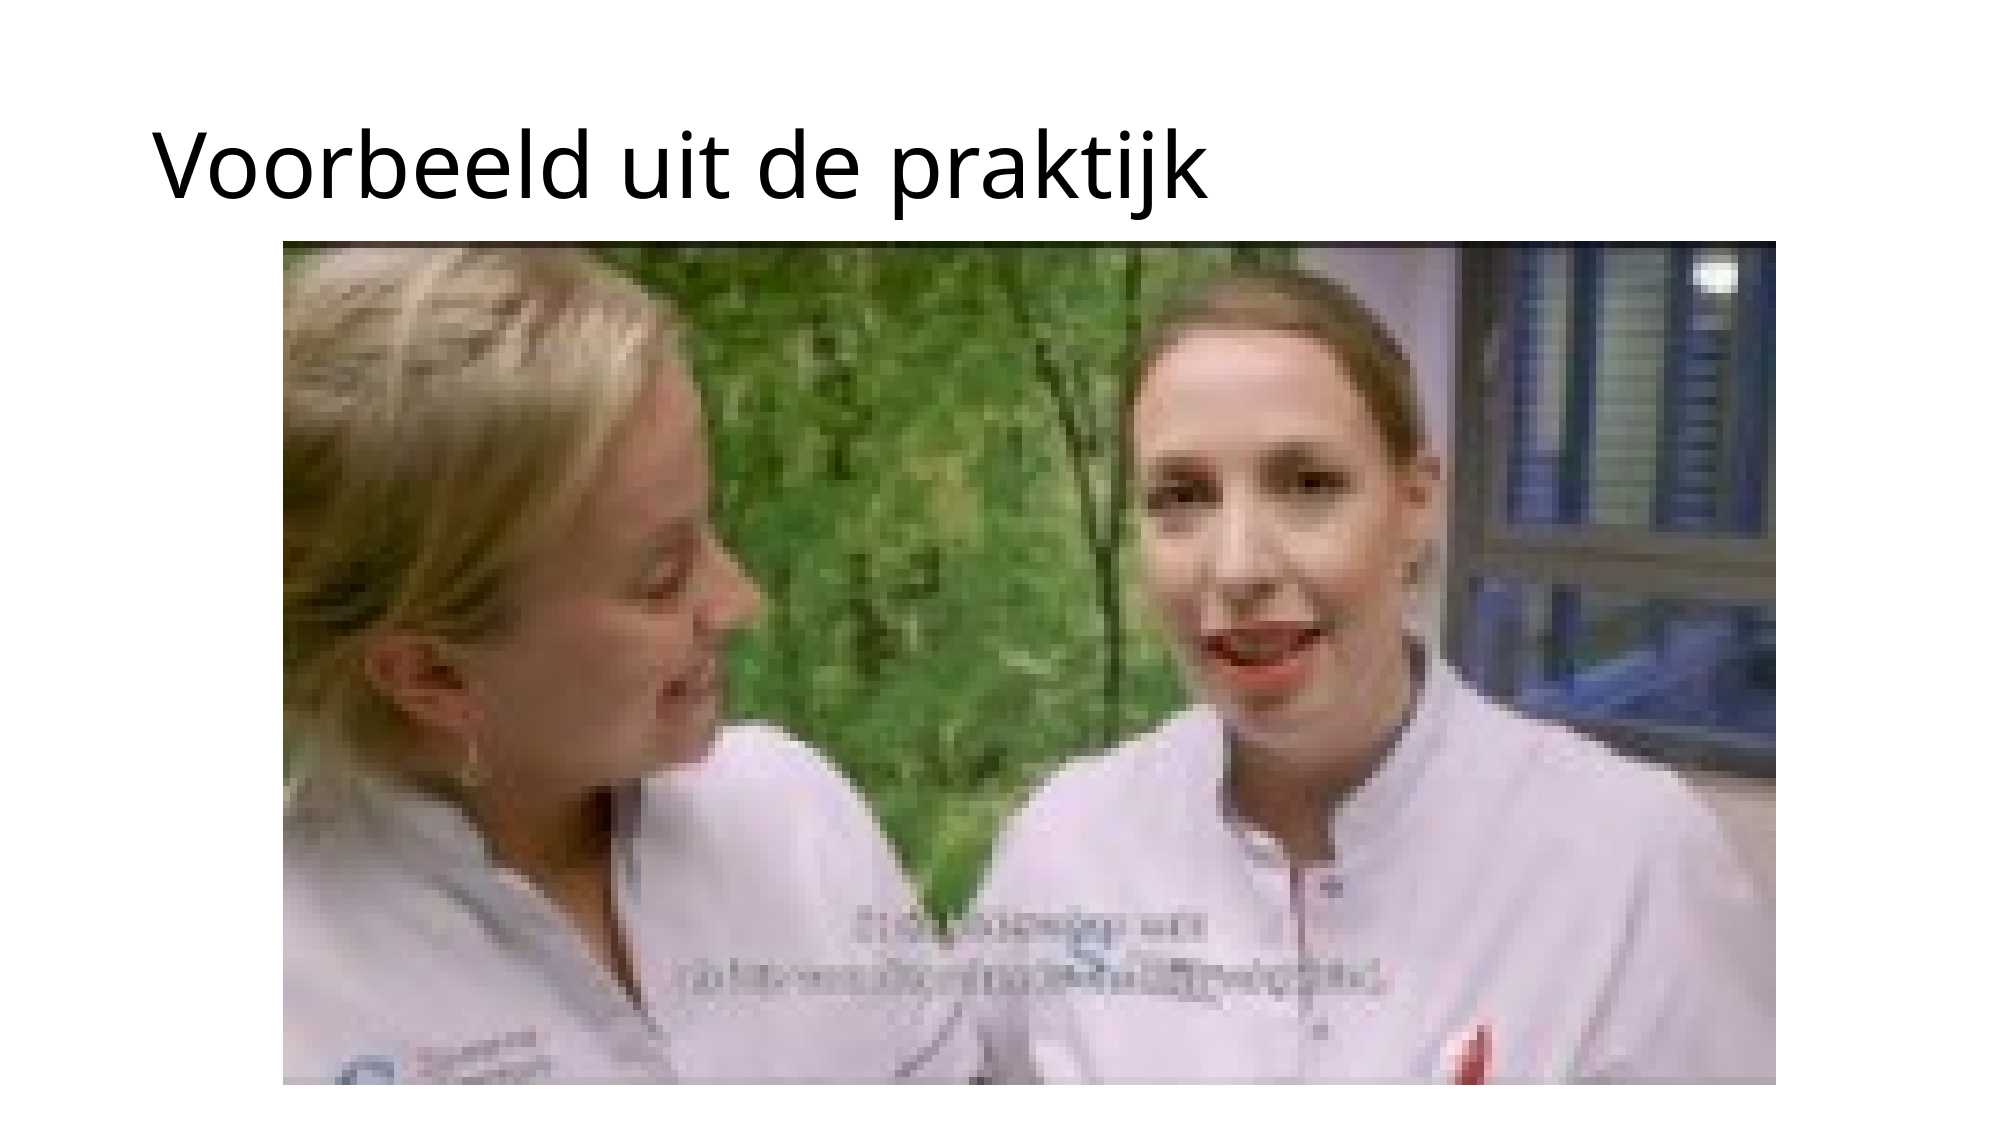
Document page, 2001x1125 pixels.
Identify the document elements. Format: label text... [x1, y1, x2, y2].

title Voorbeeld uit de praktijk [137, 59, 1863, 278]
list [282, 240, 1777, 1086]
